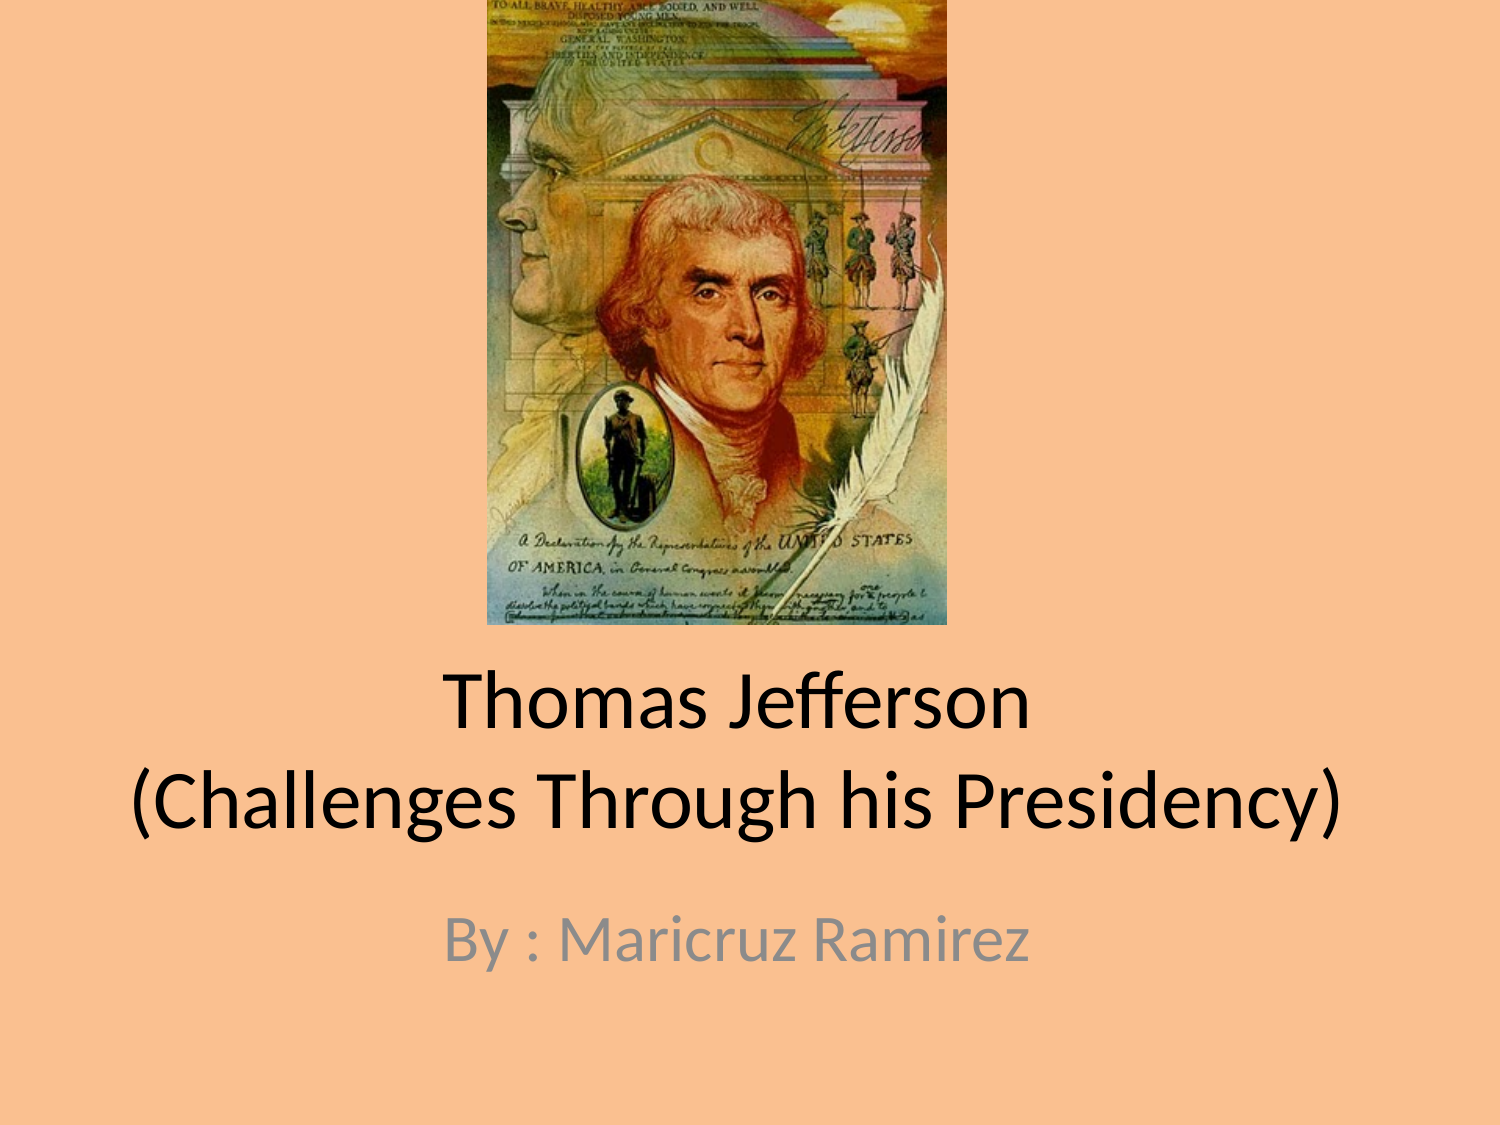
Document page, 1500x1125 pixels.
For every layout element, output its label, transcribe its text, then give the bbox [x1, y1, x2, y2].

title Thomas Jefferson (Challenges Through his Presidency) [99, 624, 1375, 867]
subtitle By : Maricruz Ramirez [399, 887, 1075, 988]
picture [487, 0, 948, 626]
